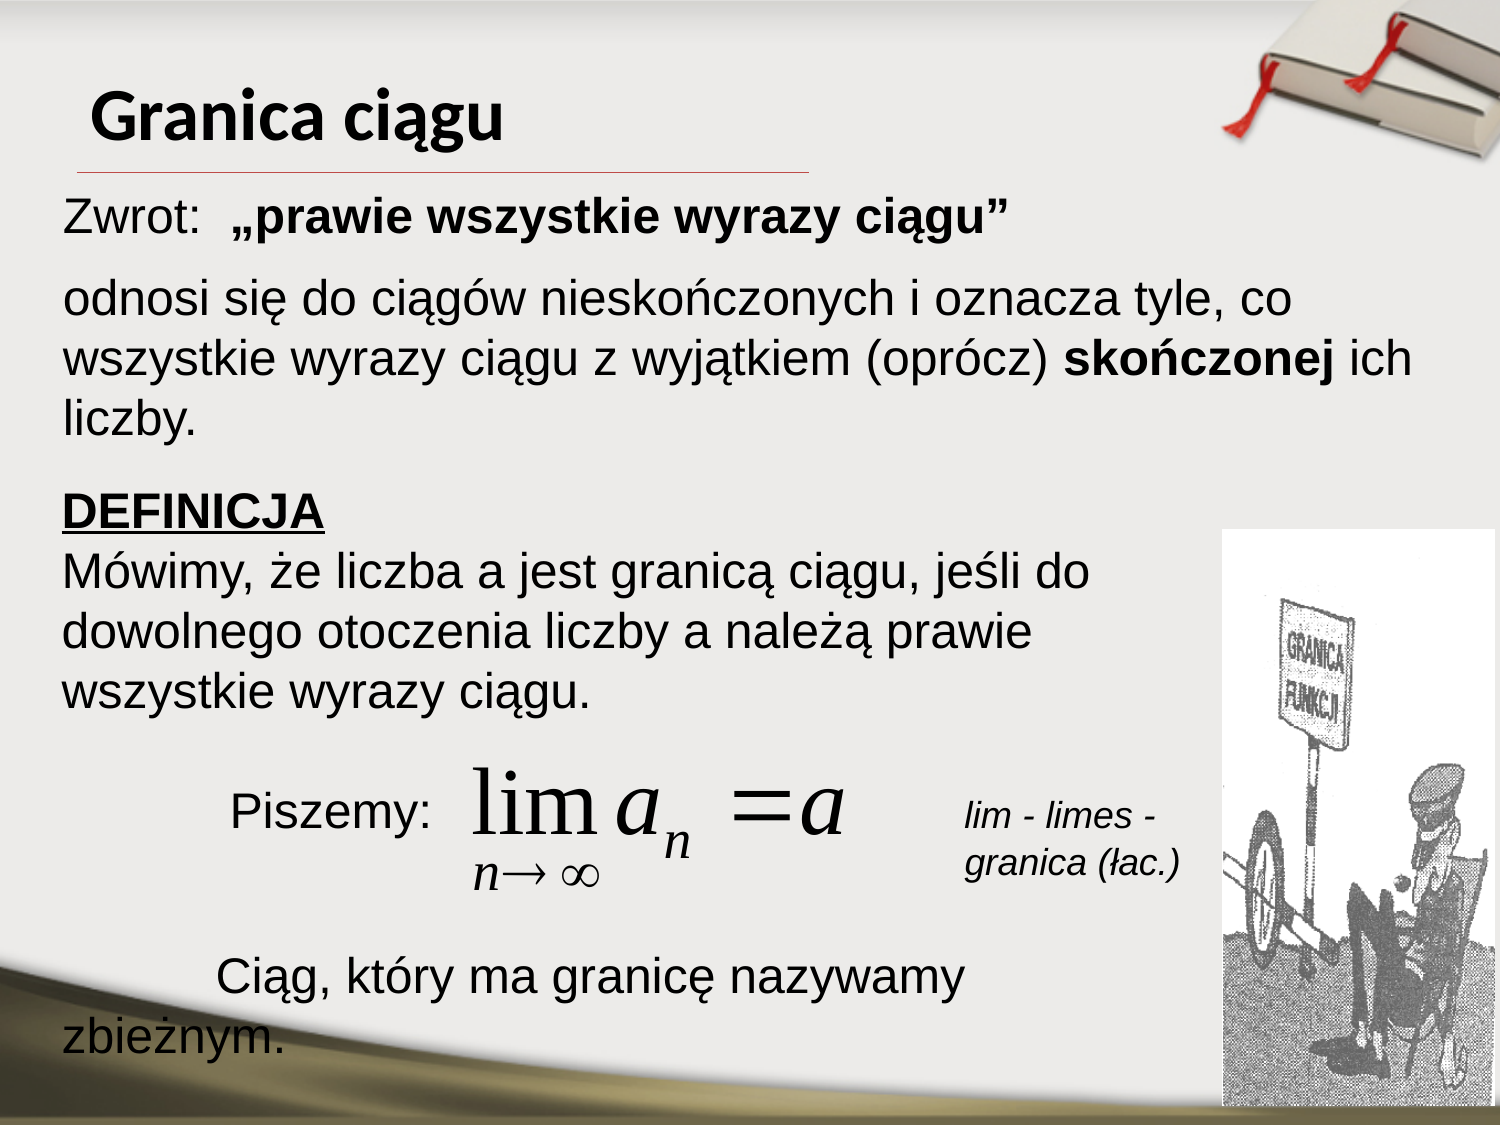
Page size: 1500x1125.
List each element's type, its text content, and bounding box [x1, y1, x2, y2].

title Granica ciągu [75, 45, 1425, 175]
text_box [46, 470, 1219, 1032]
text_box Zwrot: „prawie wszystkie wyrazy ciągu” odnosi się do ciągów nieskończonych i oznacza tyle, co wszystkie wyrazy ciągu z wyjątkiem (oprócz) skończonej ich liczby. [48, 175, 1500, 454]
picture [0, 0, 1500, 1125]
